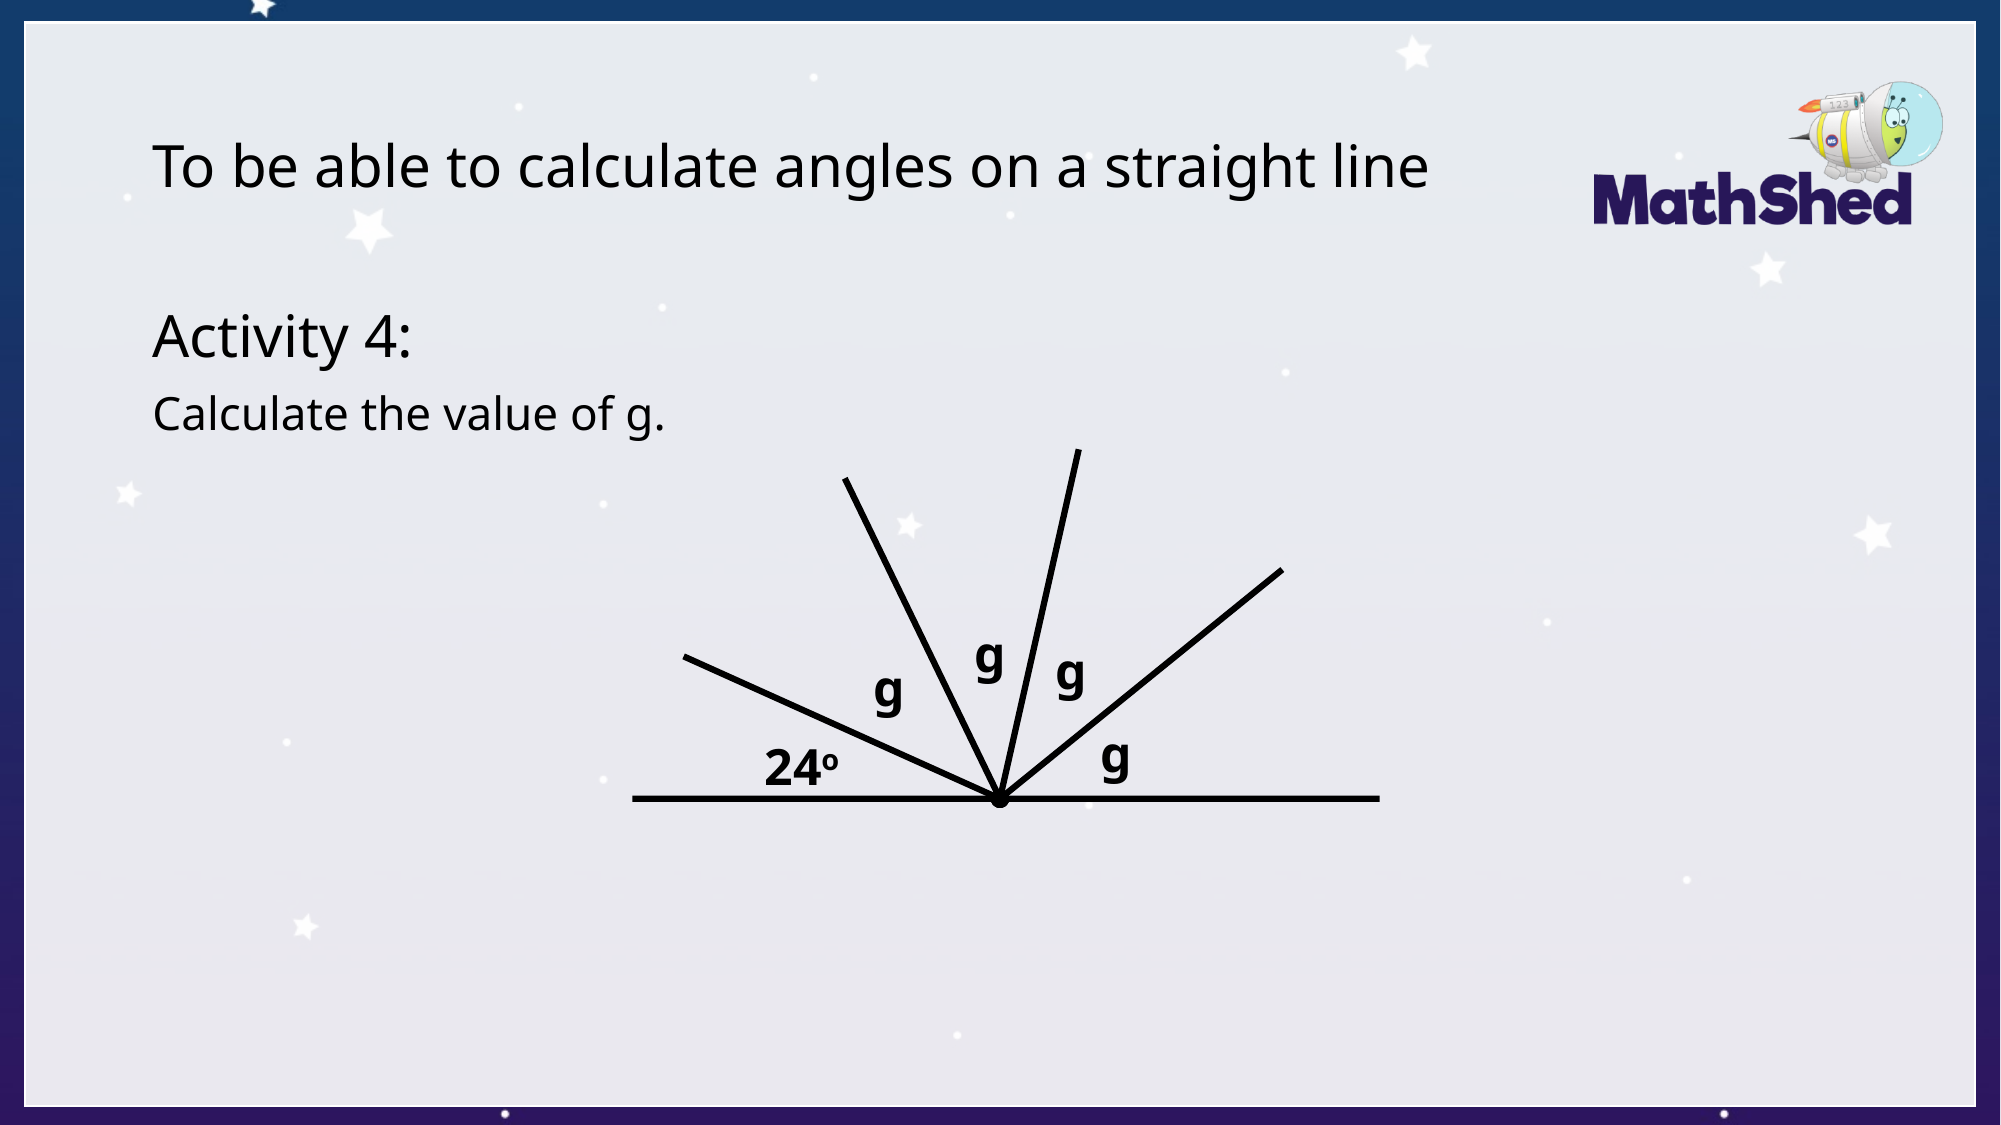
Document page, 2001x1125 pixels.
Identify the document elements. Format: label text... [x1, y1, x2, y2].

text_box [844, 478, 999, 799]
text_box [1079, 569, 1283, 799]
title To be able to calculate angles on a straight line [137, 59, 1578, 278]
picture [0, 0, 2001, 1125]
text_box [999, 449, 1079, 799]
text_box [683, 656, 844, 799]
text_box 24o [749, 799, 855, 803]
list Activity 4: Calculate the value of g. [137, 299, 1863, 1014]
